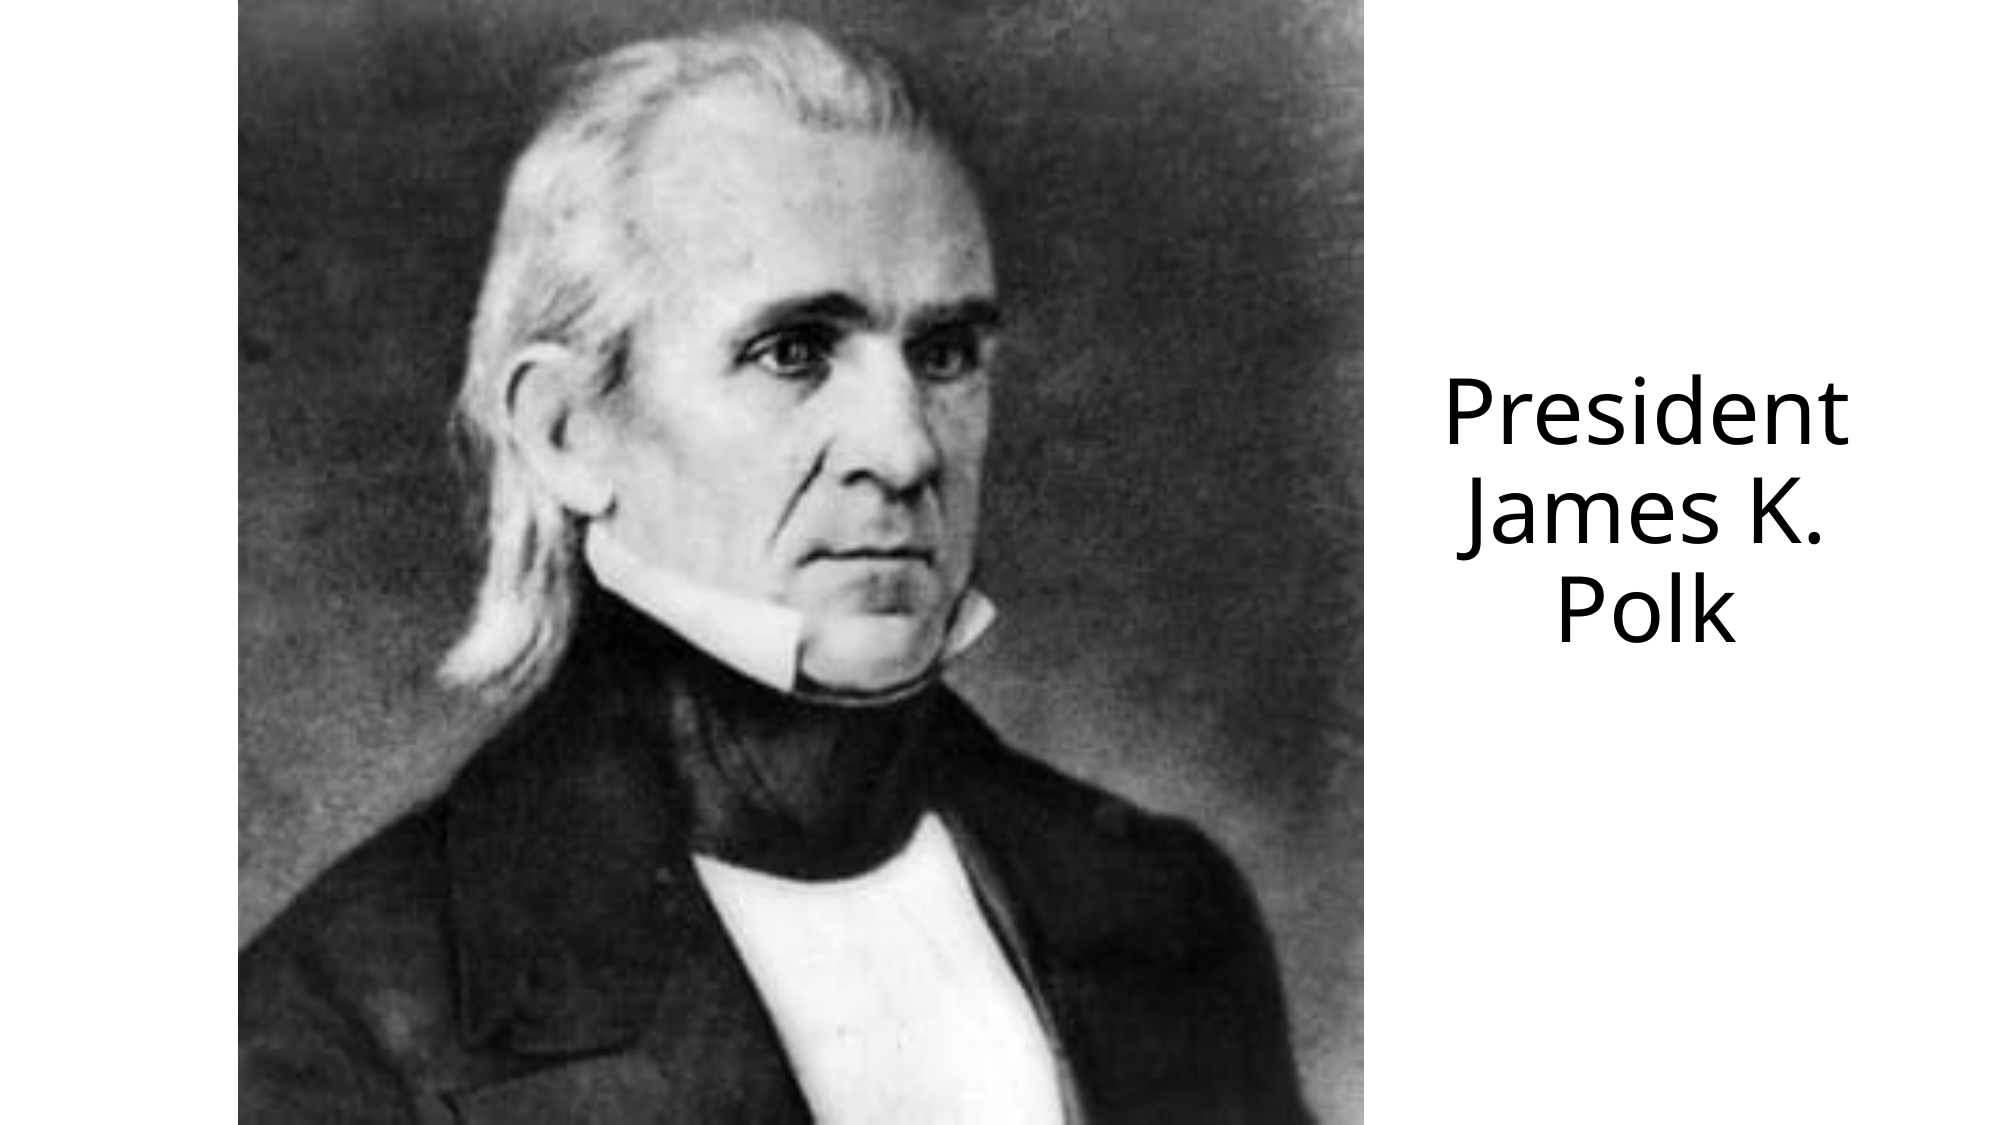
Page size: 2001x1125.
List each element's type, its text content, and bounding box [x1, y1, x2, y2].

picture [238, 0, 1364, 1125]
title President James K. Polk [1419, 144, 1873, 884]
